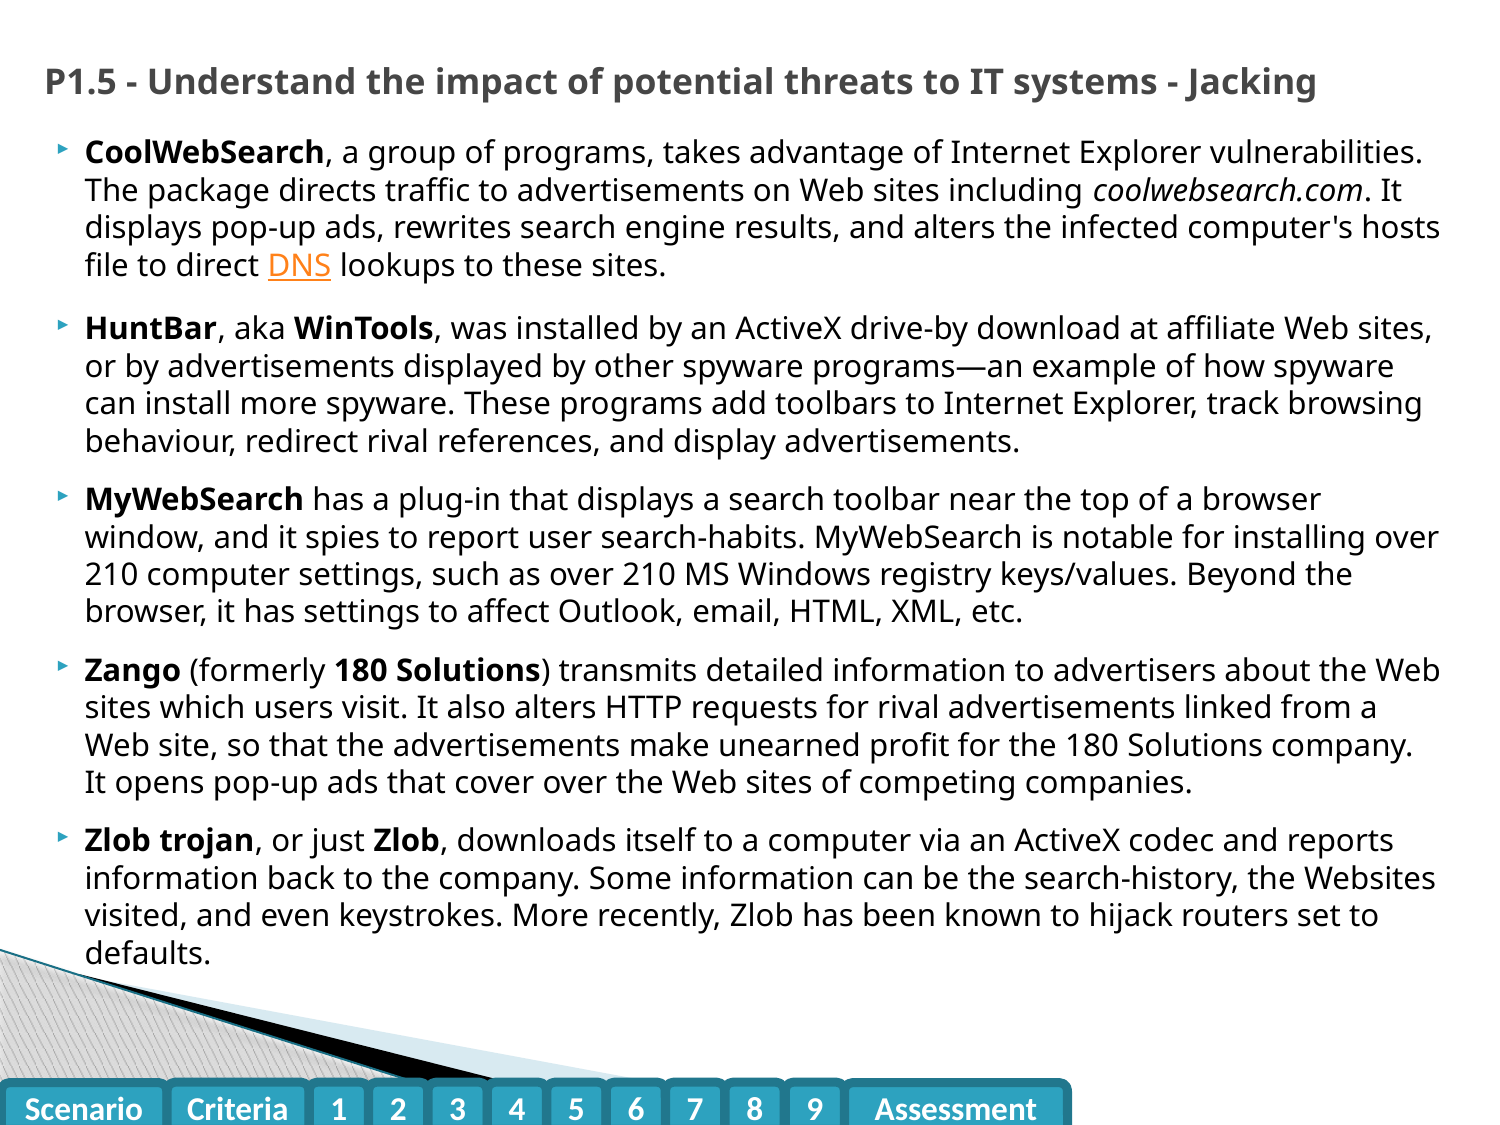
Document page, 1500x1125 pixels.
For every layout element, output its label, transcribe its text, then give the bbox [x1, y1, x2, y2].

text_box P1.5 - Understand the impact of potential threats to IT systems - Jacking [29, 35, 1471, 126]
list CoolWebSearch, a group of programs, takes advantage of Internet Explorer vulnerabilities. The package directs traffic to advertisements on Web sites including coolwebsearch.com. It displays pop-up ads, rewrites search engine results, and alters the infected computer's hosts file to direct DNS lookups to these sites. HuntBar, aka WinTools, was installed by an ActiveX drive-by download at affiliate Web sites, or by advertisements displayed by other spyware programs—an example of how spyware can install more spyware. These programs add toolbars to Internet Explorer, track browsing behaviour, redirect rival references, and display advertisements. MyWebSearch has a plug-in that displays a search toolbar near the top of a browser window, and it spies to report user search-habits. MyWebSearch is notable for installing over 210 computer settings, such as over 210 MS Windows registry keys/values. Beyond the browser, it has settings to affect Outlook, email, HTML, XML, etc. Zango (formerly 180 Solutions) transmits detailed information to advertisers about the Web sites which users visit. It also alters HTTP requests for rival advertisements linked from a Web site, so that the advertisements make unearned profit for the 180 Solutions company. It opens pop-up ads that cover over the Web sites of competing companies. Zlob trojan, or just Zlob, downloads itself to a computer via an ActiveX codec and reports information back to the company. Some information can be the search-history, the Websites visited, and even keystrokes. More recently, Zlob has been known to hijack routers set to defaults. [41, 126, 1459, 1059]
